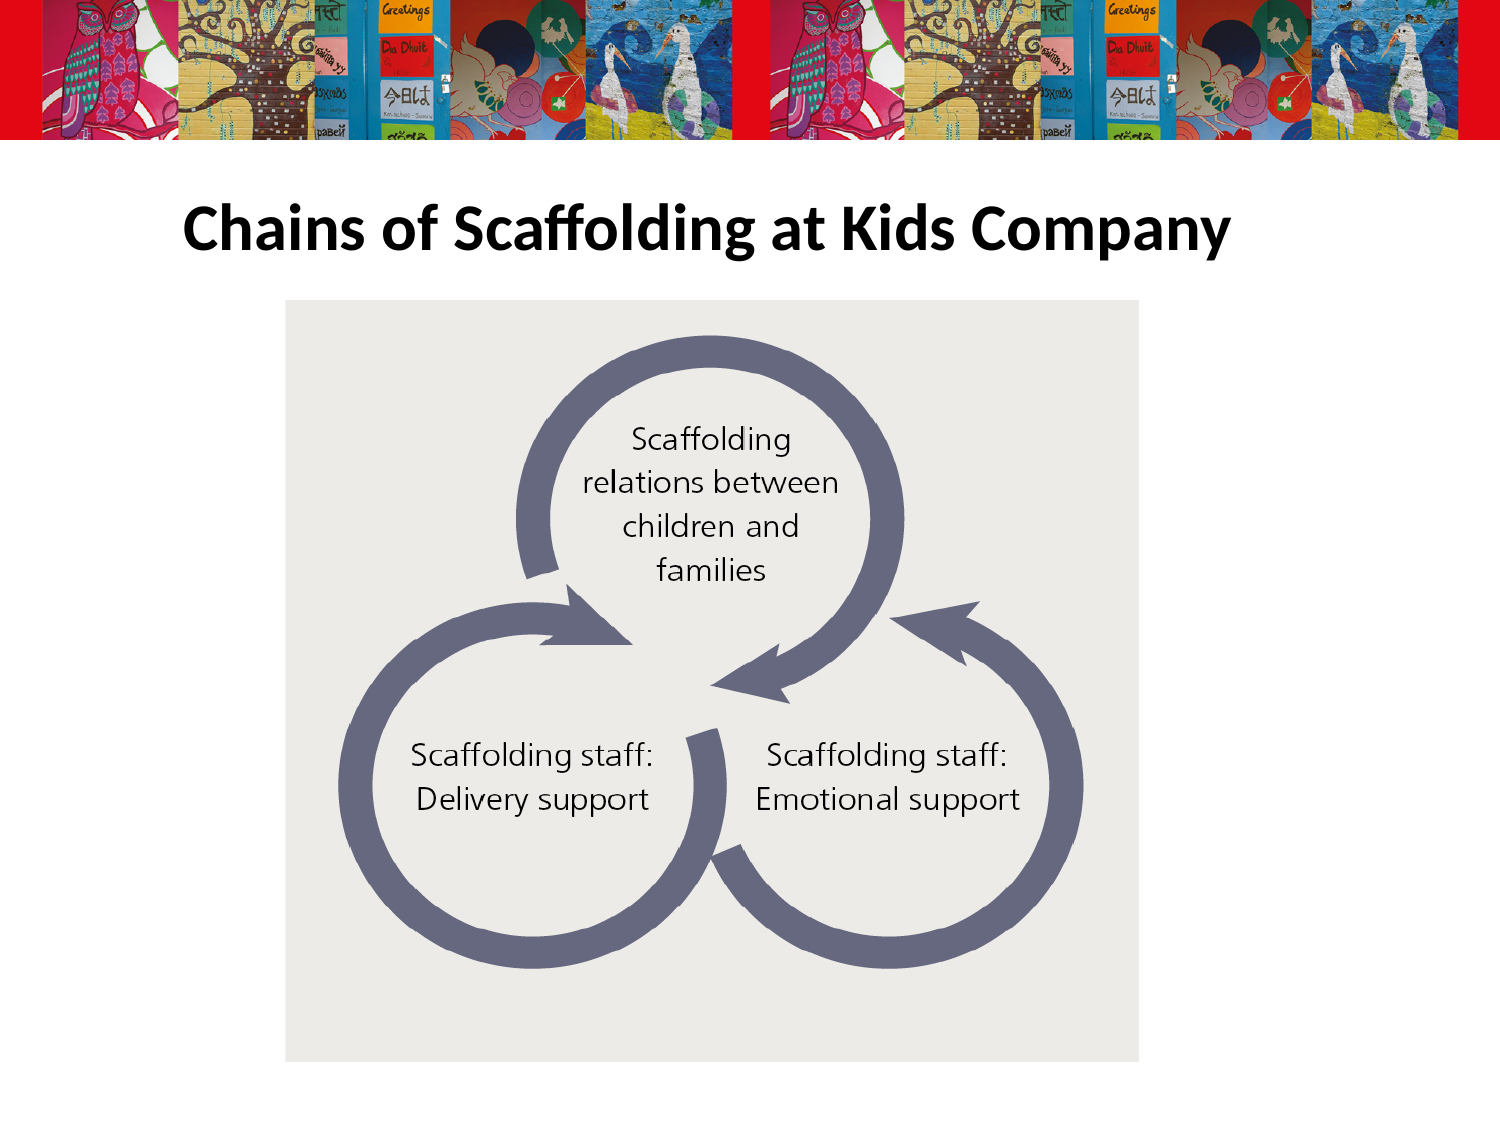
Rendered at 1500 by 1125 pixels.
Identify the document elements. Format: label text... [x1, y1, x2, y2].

text_box Chains of Scaffolding at Kids Company [168, 176, 1285, 271]
picture [1108, 122, 1160, 140]
picture [382, 122, 434, 140]
picture [436, 116, 444, 133]
picture [364, 0, 1086, 140]
picture [1162, 116, 1170, 133]
picture [0, 0, 360, 140]
picture [285, 299, 1140, 1063]
picture [1090, 0, 1500, 140]
